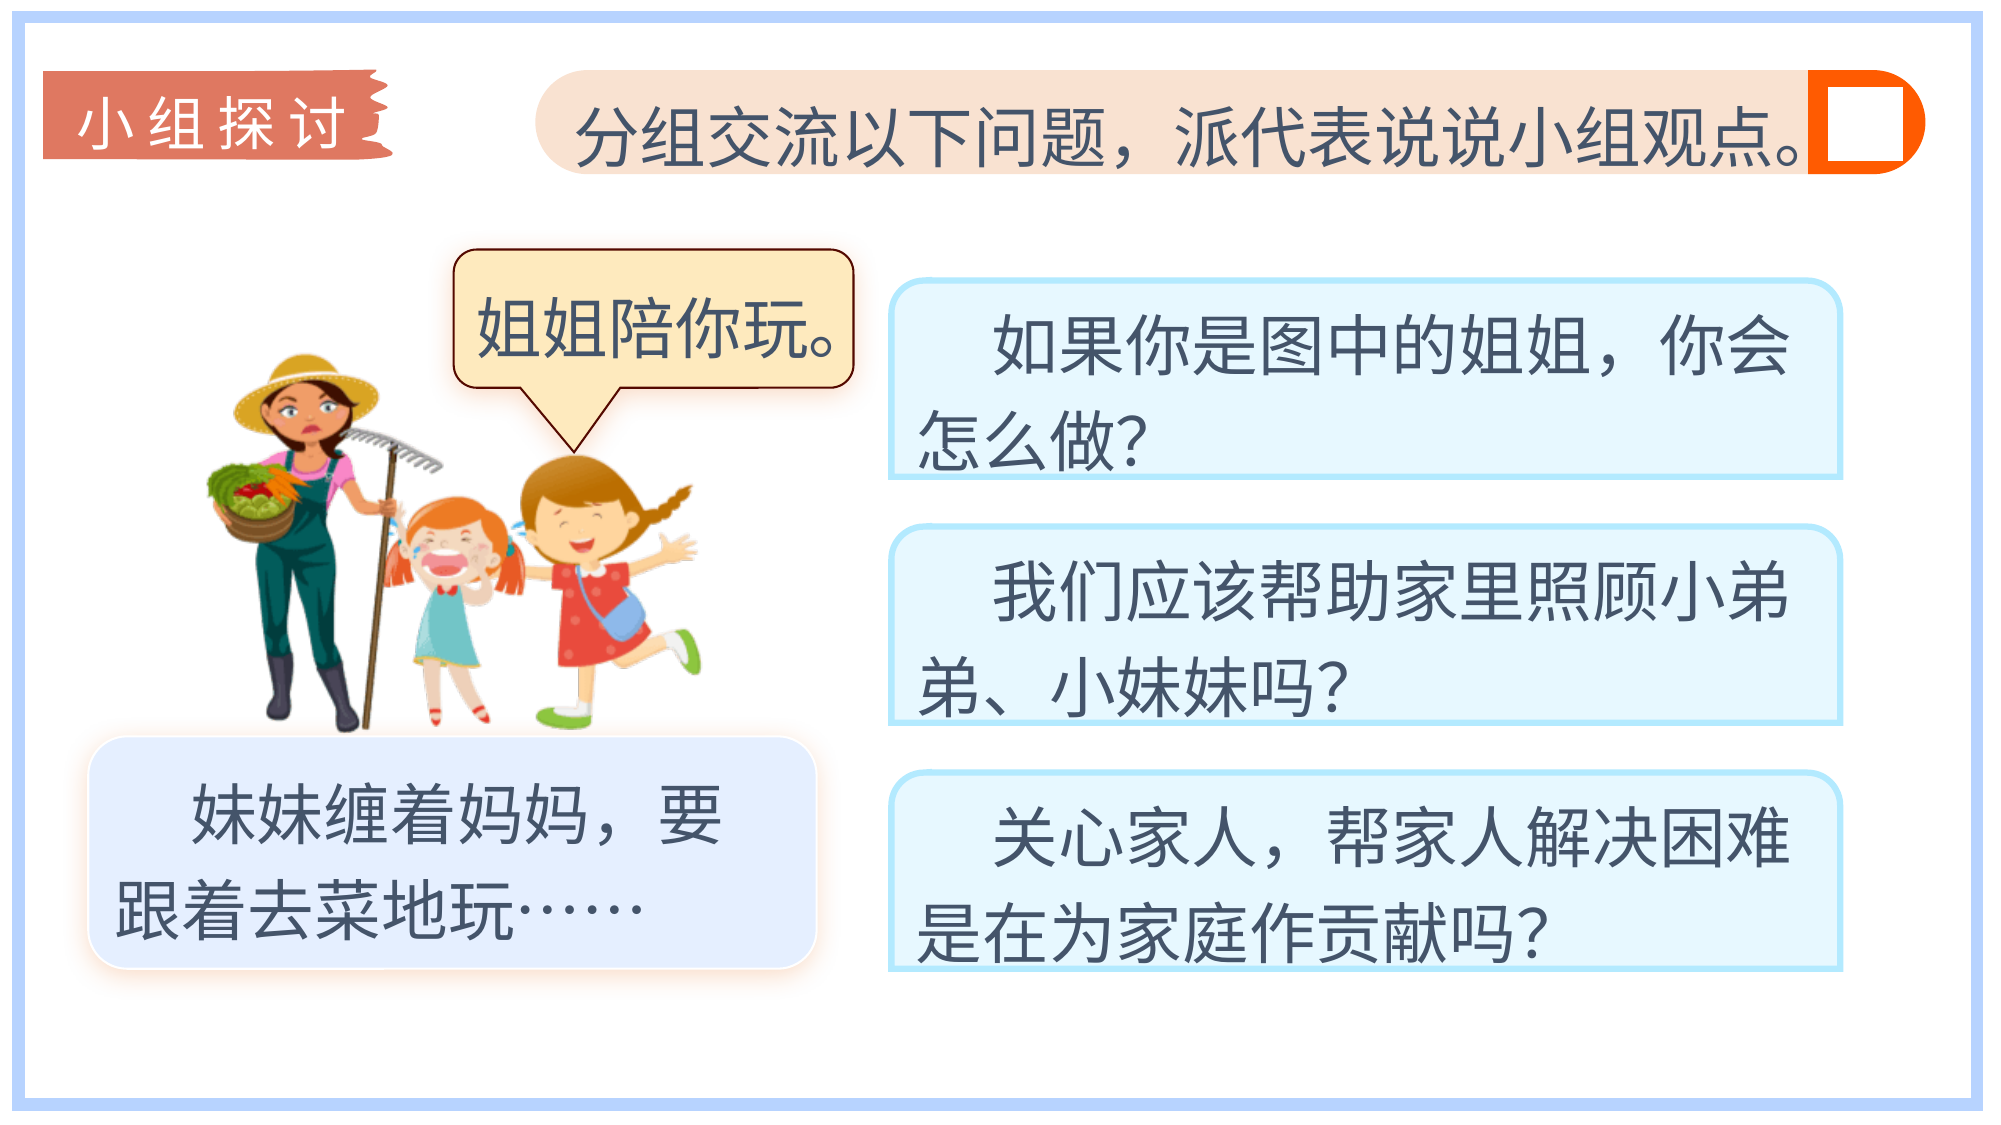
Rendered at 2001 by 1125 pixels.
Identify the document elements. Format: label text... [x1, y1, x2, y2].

picture [168, 323, 737, 744]
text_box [535, 70, 1926, 185]
text_box 姐姐陪你玩。 [452, 248, 855, 389]
text_box 妹妹缠着妈妈，要跟着去菜地玩…… [87, 735, 818, 970]
text_box 我们应该帮助家里照顾小弟弟、小妹妹吗？ [890, 525, 1842, 724]
text_box 如果你是图中的姐姐，你会怎么做？ [890, 279, 1842, 478]
text_box 关心家人，帮家人解决困难是在为家庭作贡献吗？ [890, 771, 1842, 970]
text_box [43, 65, 393, 160]
